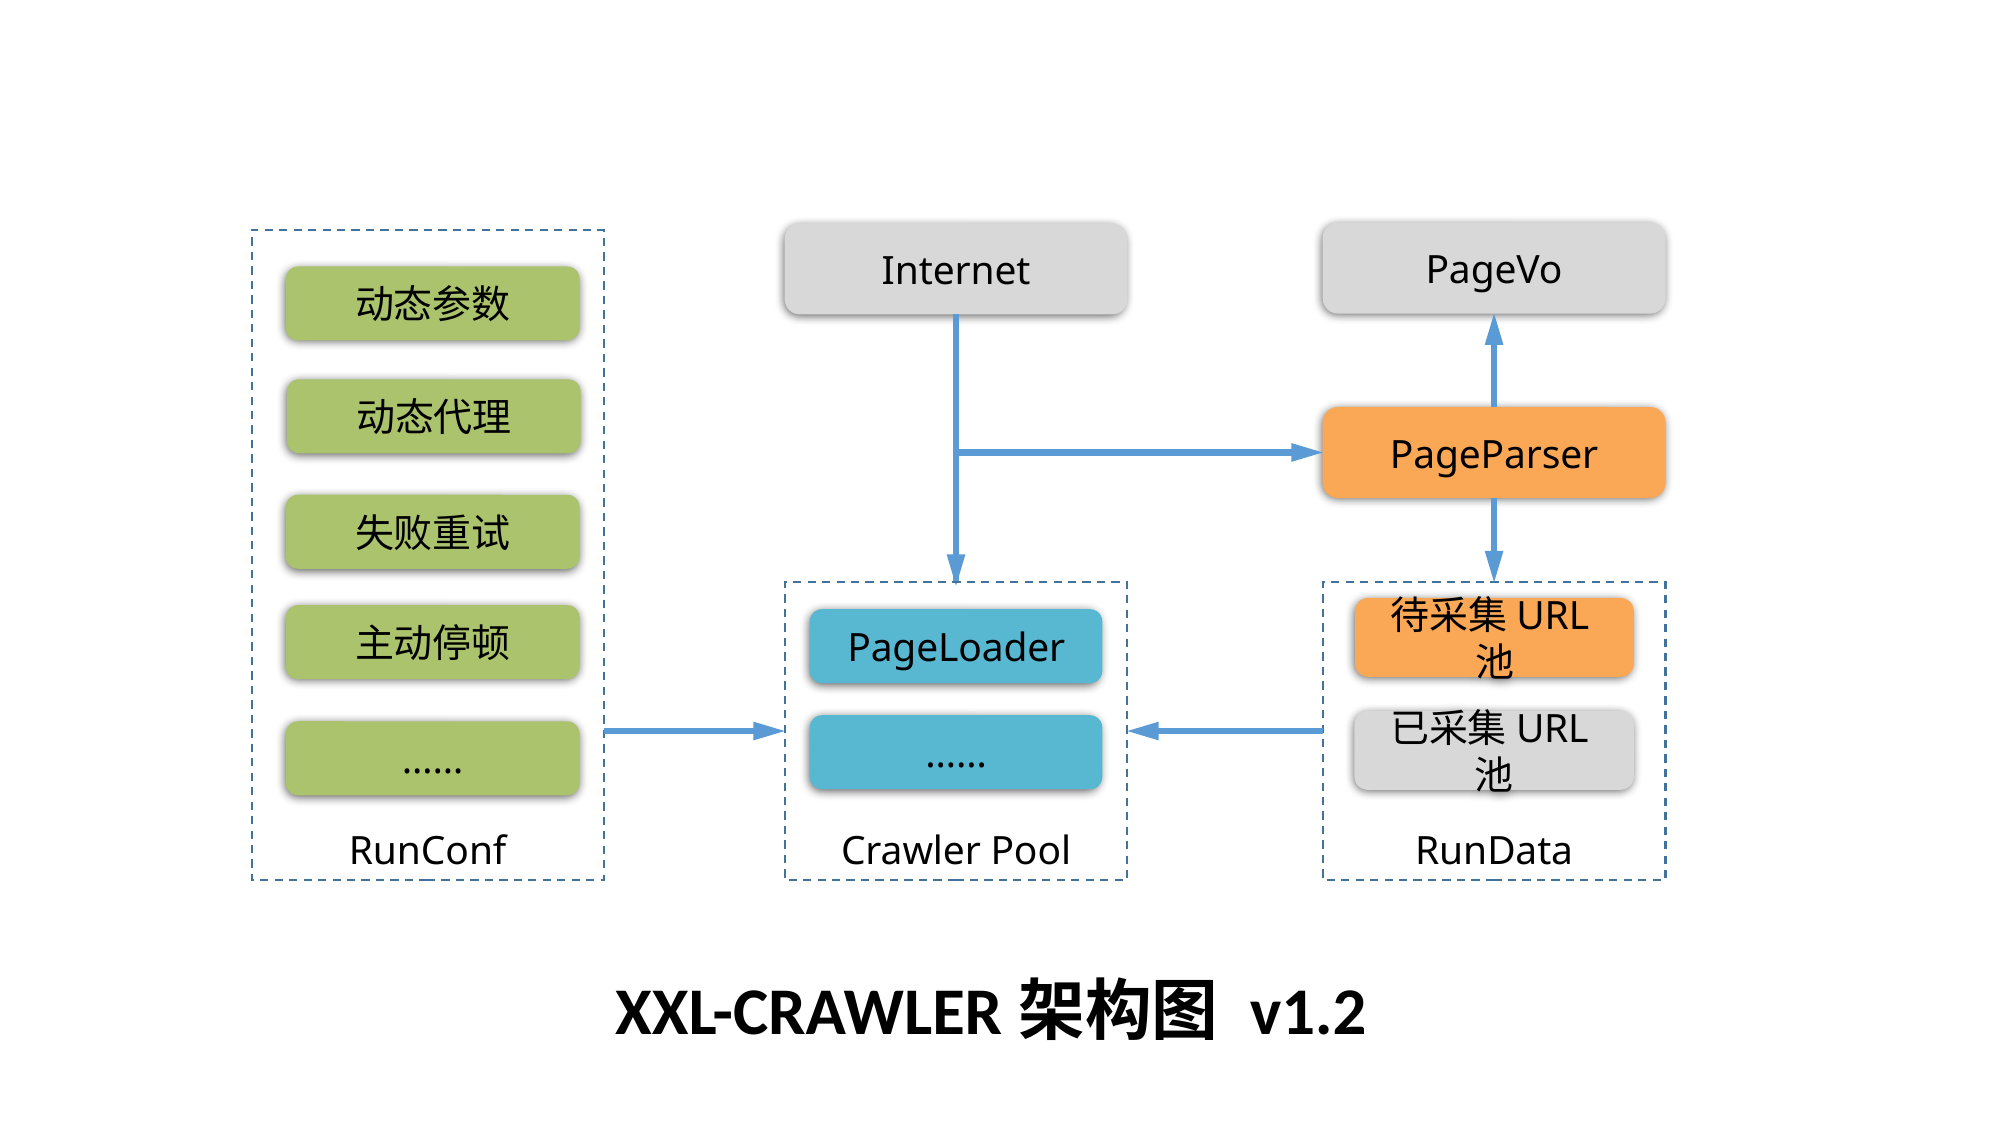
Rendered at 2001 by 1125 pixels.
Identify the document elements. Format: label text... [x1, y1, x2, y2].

text_box PageVo [1322, 222, 1666, 314]
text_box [1074, 333, 1205, 701]
text_box PageParser [1322, 406, 1666, 499]
text_box 动态代理 [286, 379, 581, 454]
text_box RunConf [251, 229, 604, 880]
text_box 失败重试 [285, 494, 580, 569]
text_box …… [809, 715, 1103, 790]
text_box XXL-CRAWLER架构图 v1.2 [600, 960, 1382, 1056]
text_box PageLoader [809, 609, 1074, 684]
text_box 主动停顿 [285, 605, 580, 680]
text_box RunData [1322, 582, 1666, 880]
text_box Internet [784, 223, 1128, 315]
text_box …… [285, 721, 580, 796]
text_box Crawler Pool [784, 582, 1128, 880]
